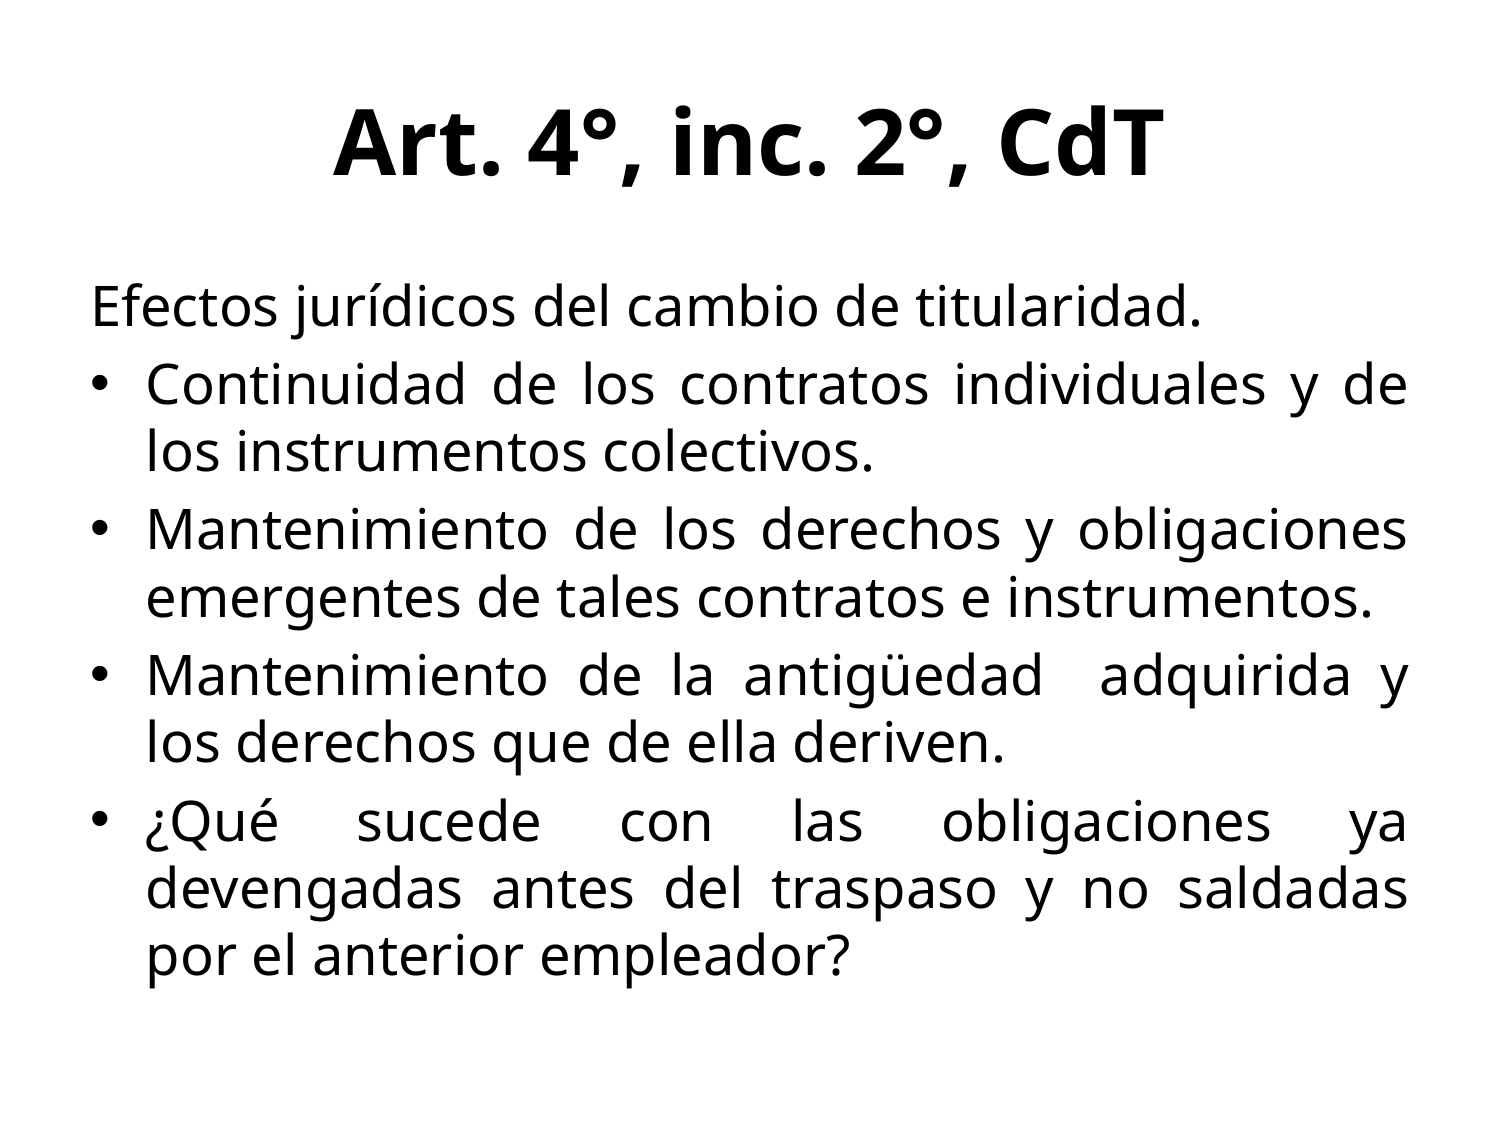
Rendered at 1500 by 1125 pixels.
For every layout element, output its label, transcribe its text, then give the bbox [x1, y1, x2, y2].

list Efectos jurídicos del cambio de titularidad. Continuidad de los contratos individuales y de los instrumentos colectivos. Mantenimiento de los derechos y obligaciones emergentes de tales contratos e instrumentos. Mantenimiento de la antigüedad adquirida y los derechos que de ella deriven. ¿Qué sucede con las obligaciones ya devengadas antes del traspaso y no saldadas por el anterior empleador? [74, 262, 1426, 1006]
title Art. 4°, inc. 2°, CdT [74, 44, 1426, 233]
